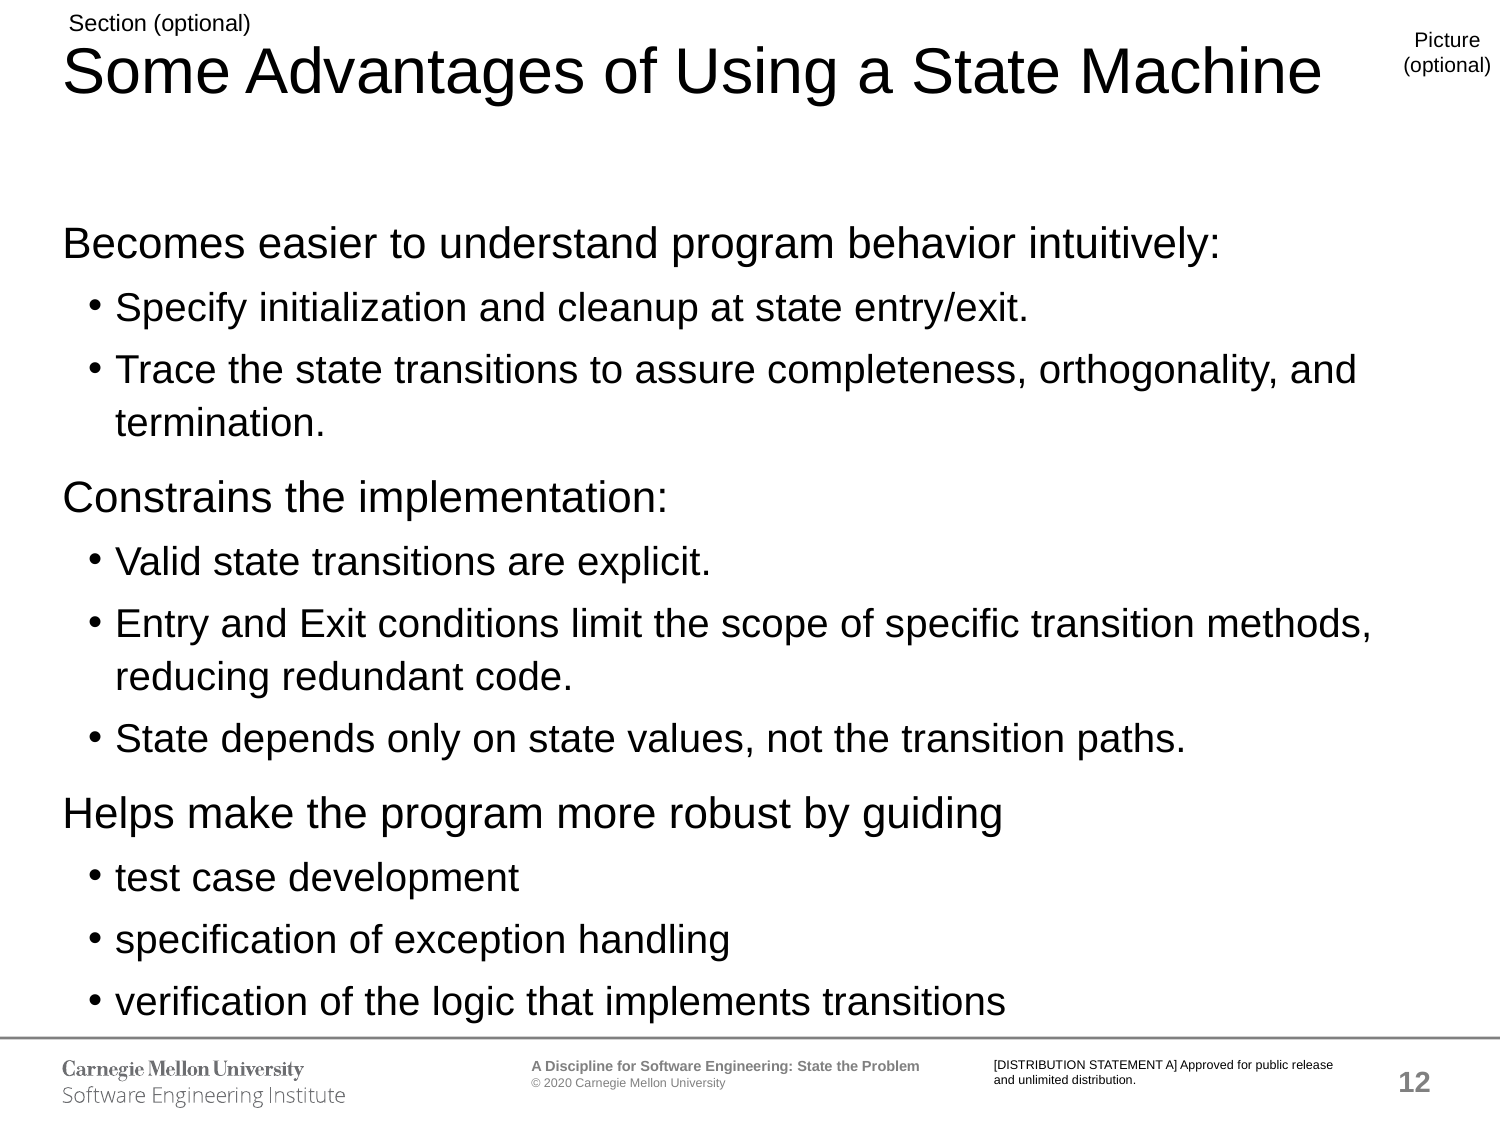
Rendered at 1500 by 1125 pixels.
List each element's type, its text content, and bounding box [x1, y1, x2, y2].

title Some Advantages of Using a State Machine [62, 37, 1428, 182]
list Becomes easier to understand program behavior intuitively: Specify initialization and cleanup at state entry/exit. Trace the state transitions to assure completeness, orthogonality, and termination. Constrains the implementation: Valid state transitions are explicit. Entry and Exit conditions limit the scope of specific transition methods, reducing redundant code. State depends only on state values, not the transition paths. Helps make the program more robust by guiding test case development specification of exception handling verification of the logic that implements transitions [62, 209, 1428, 1032]
